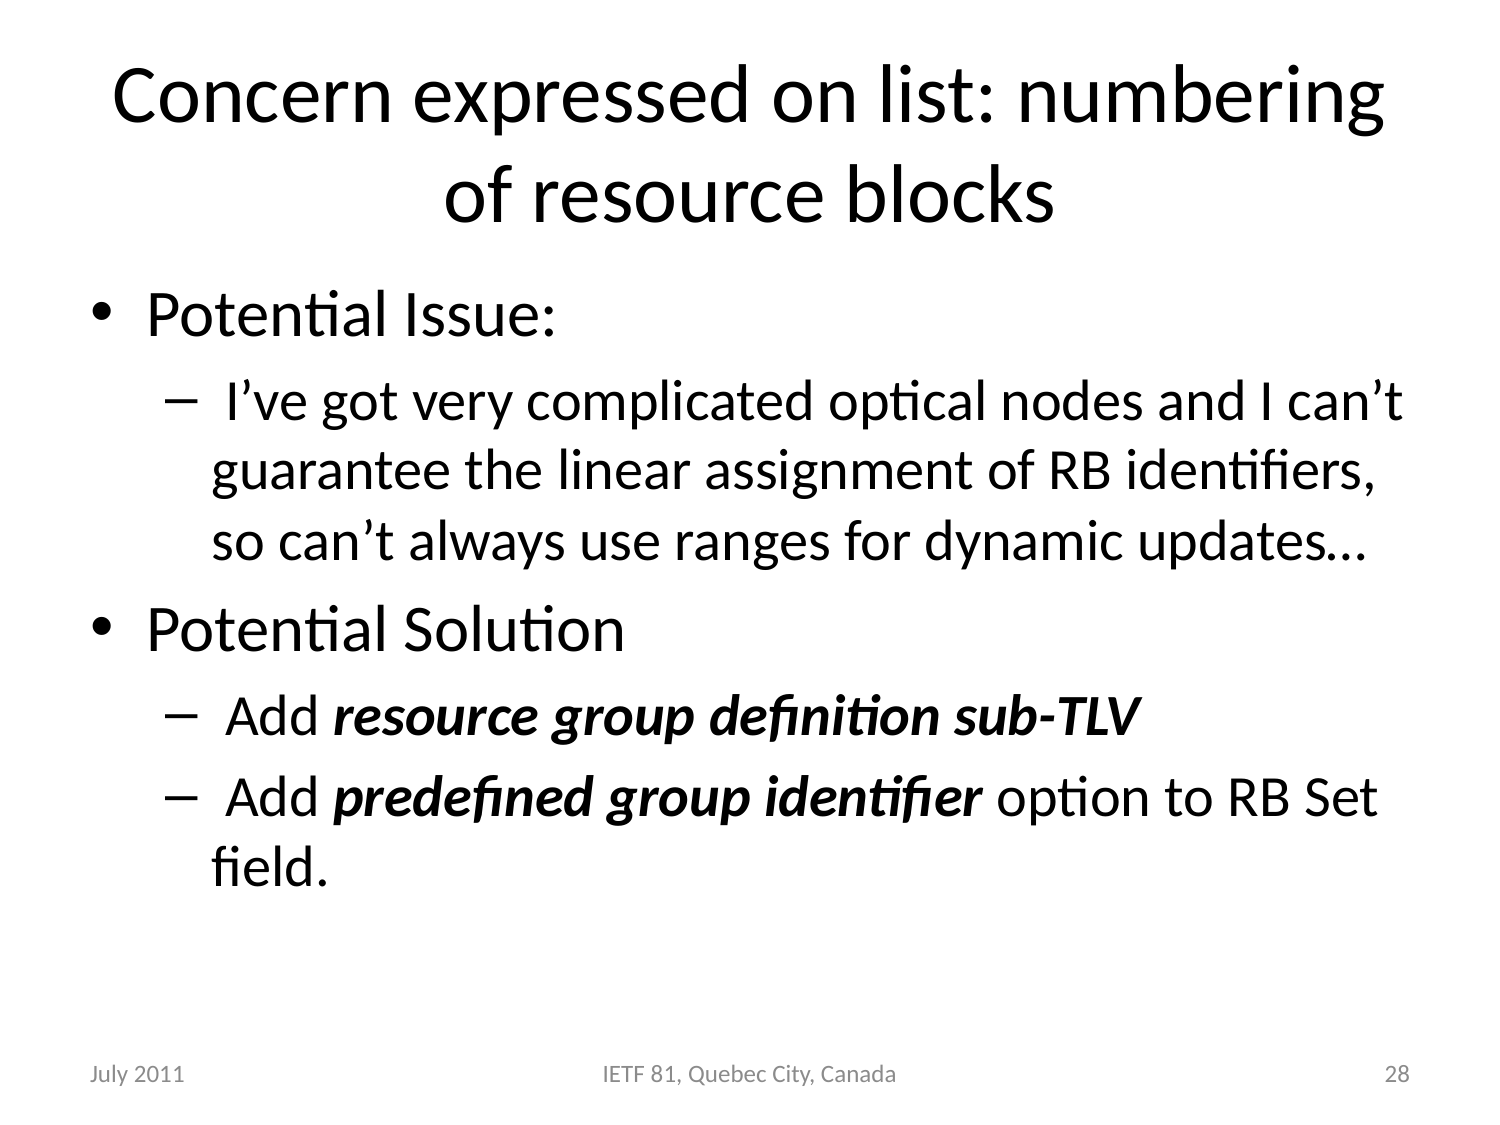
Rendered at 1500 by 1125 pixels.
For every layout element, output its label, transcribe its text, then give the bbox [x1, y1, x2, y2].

list Potential Issue: I’ve got very complicated optical nodes and I can’t guarantee the linear assignment of RB identifiers, so can’t always use ranges for dynamic updates… Potential Solution Add resource group definition sub-TLV Add predefined group identifier option to RB Set field. [74, 262, 1426, 1006]
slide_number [75, 1042, 425, 1103]
footer IETF 81, Quebec City, Canada [512, 1042, 988, 1103]
title Concern expressed on list: numbering of resource blocks [74, 44, 1426, 233]
slide_number 28 [1074, 1042, 1425, 1103]
